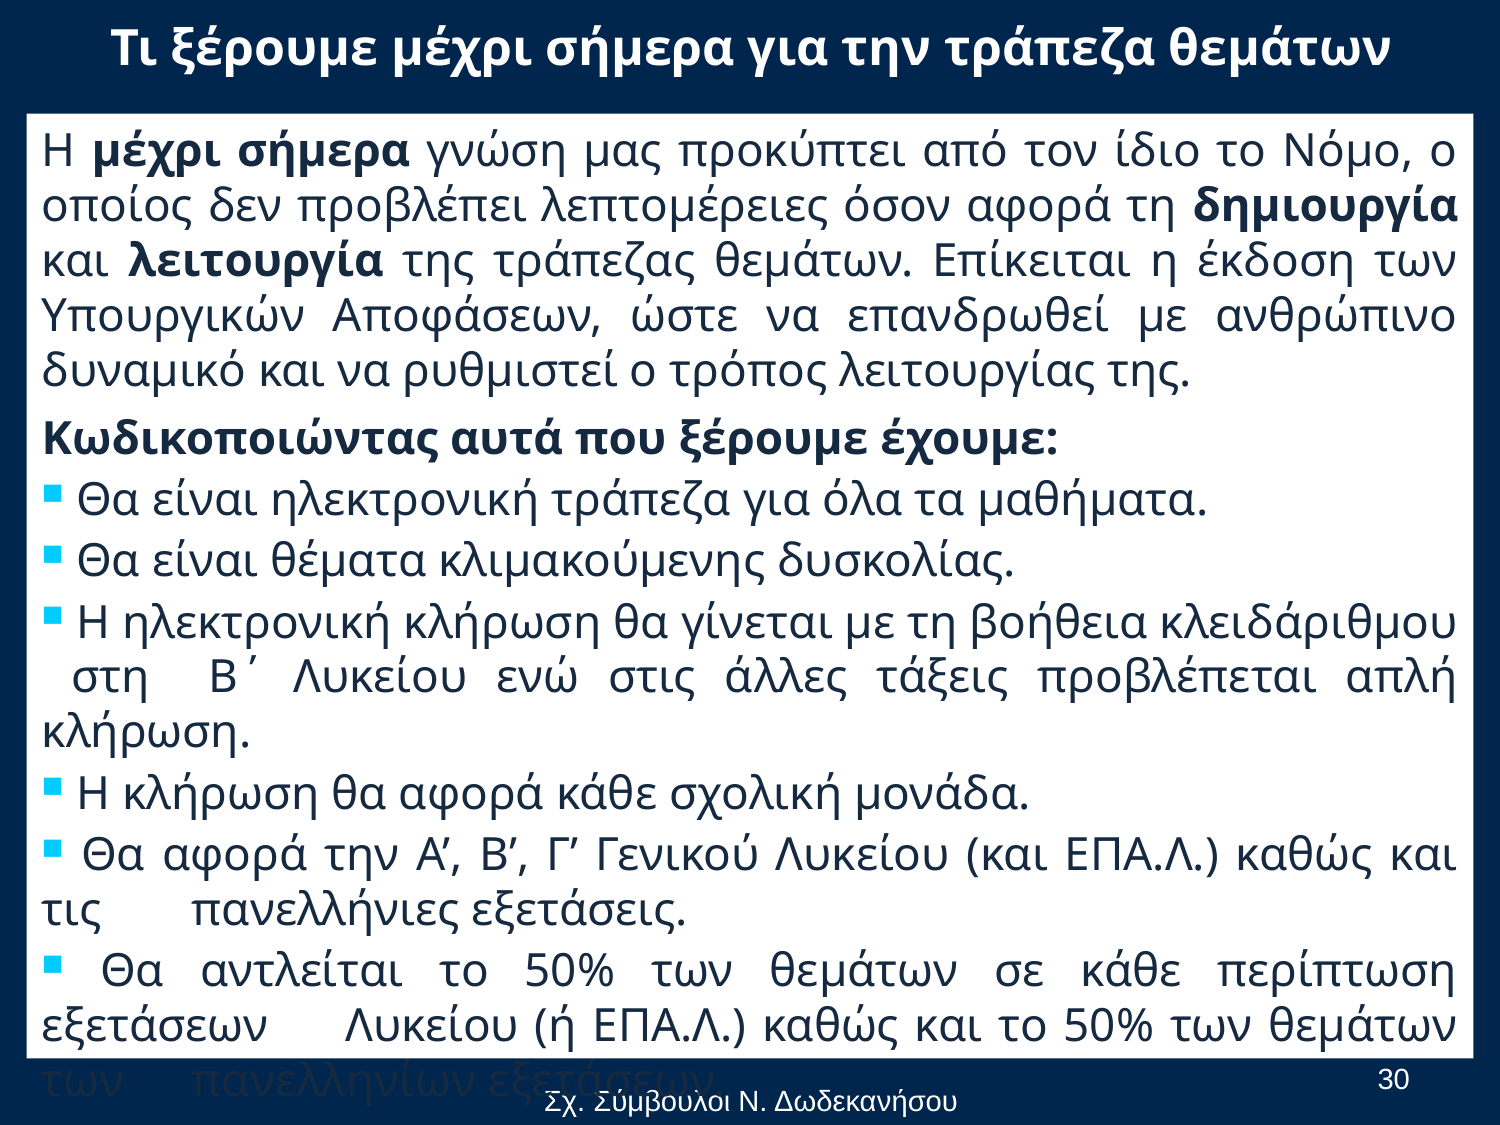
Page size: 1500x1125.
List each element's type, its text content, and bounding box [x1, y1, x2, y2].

title Τι ξέρουμε μέχρι σήμερα για την τράπεζα θεμάτων [76, 0, 1428, 91]
slide_number 30 [1074, 1024, 1426, 1103]
list Η μέχρι σήμερα γνώση μας προκύπτει από τον ίδιο το Νόμο, ο οποίος δεν προβλέπει λεπτομέρειες όσον αφορά τη δημιουργία και λειτουργία της τράπεζας θεμάτων. Επίκειται η έκδοση των Υπουργικών Αποφάσεων, ώστε να επανδρωθεί με ανθρώπινο δυναμικό και να ρυθμιστεί ο τρόπος λειτουργίας της. Κωδικοποιώντας αυτά που ξέρουμε έχουμε: Θα είναι ηλεκτρονική τράπεζα για όλα τα μαθήματα. Θα είναι θέματα κλιμακούμενης δυσκολίας. Η ηλεκτρονική κλήρωση θα γίνεται με τη βοήθεια κλειδάριθμου στη Β΄ Λυκείου ενώ στις άλλες τάξεις προβλέπεται απλή κλήρωση. Η κλήρωση θα αφορά κάθε σχολική μονάδα. Θα αφορά την Α’, Β’, Γ’ Γενικού Λυκείου (και ΕΠΑ.Λ.) καθώς και τις πανελλήνιες εξετάσεις. Θα αντλείται το 50% των θεμάτων σε κάθε περίπτωση εξετάσεων Λυκείου (ή ΕΠΑ.Λ.) καθώς και το 50% των θεμάτων των πανελληνίων εξετάσεων. [26, 113, 1474, 1059]
footer Σχ. Σύμβουλοι Ν. Δωδεκανήσου [513, 1059, 989, 1125]
